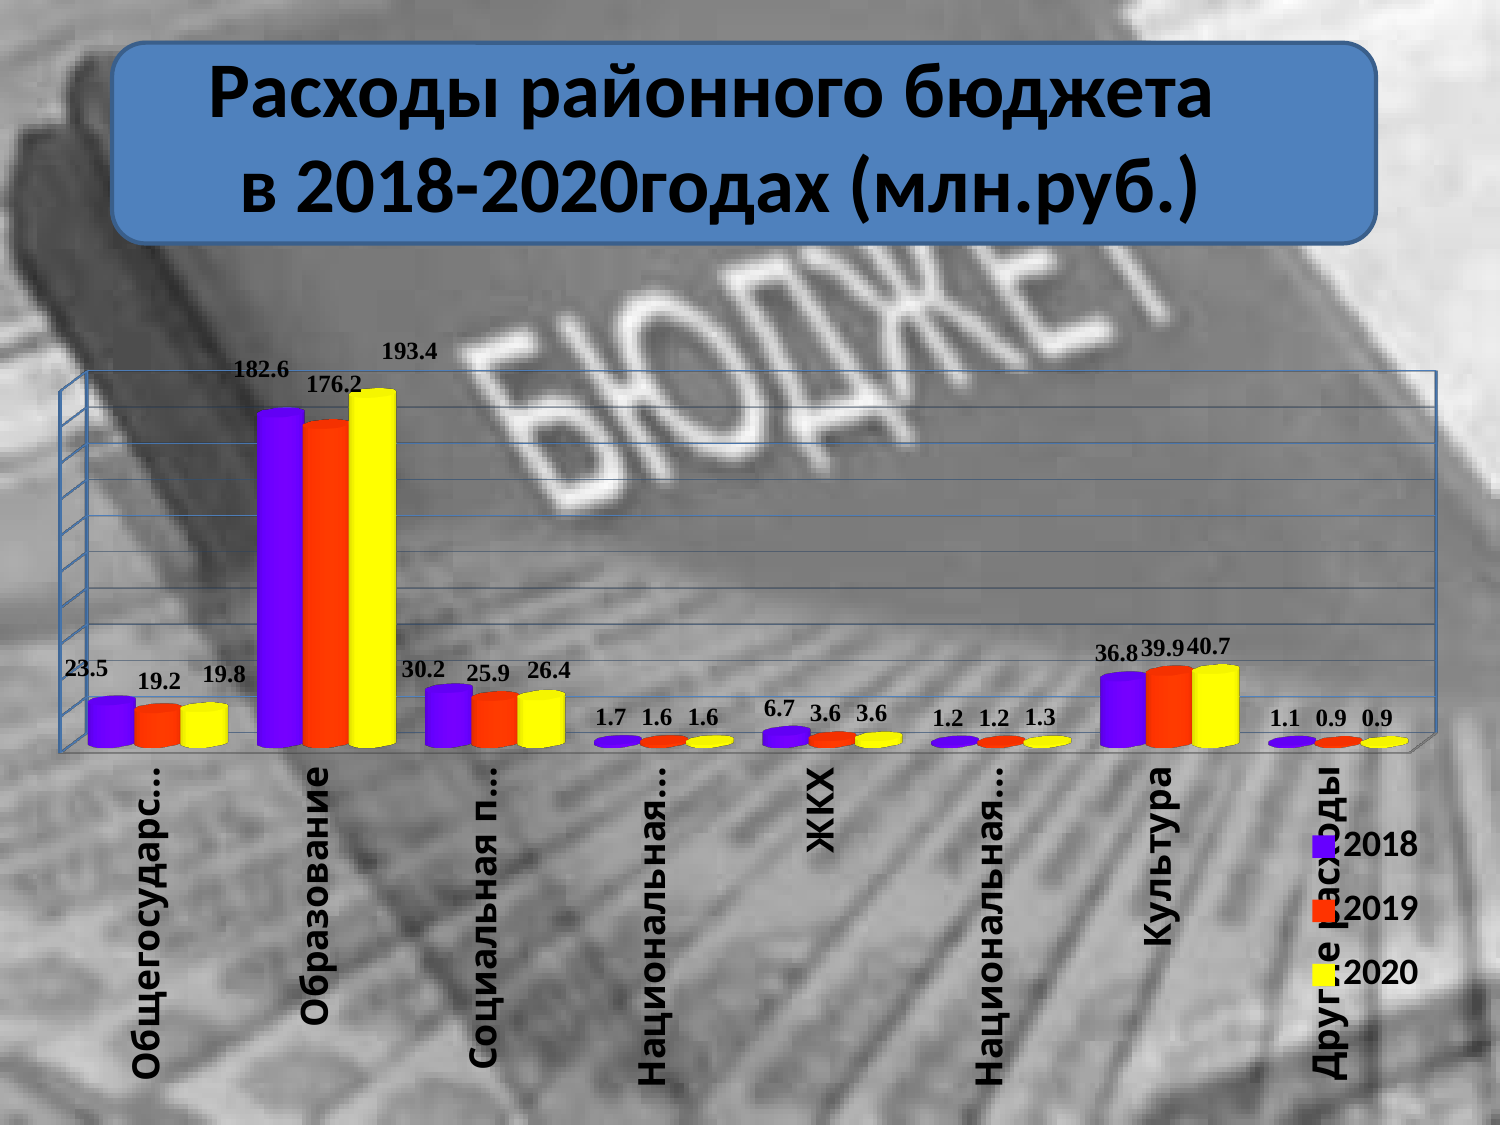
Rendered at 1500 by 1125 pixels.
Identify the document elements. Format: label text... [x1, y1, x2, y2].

text_box [0, 0, 1500, 1125]
text_box [122, 237, 1366, 246]
chart [17, 337, 1459, 1107]
title Расходы районного бюджета в 2018-2020годах (млн.руб.) [0, 30, 1442, 237]
